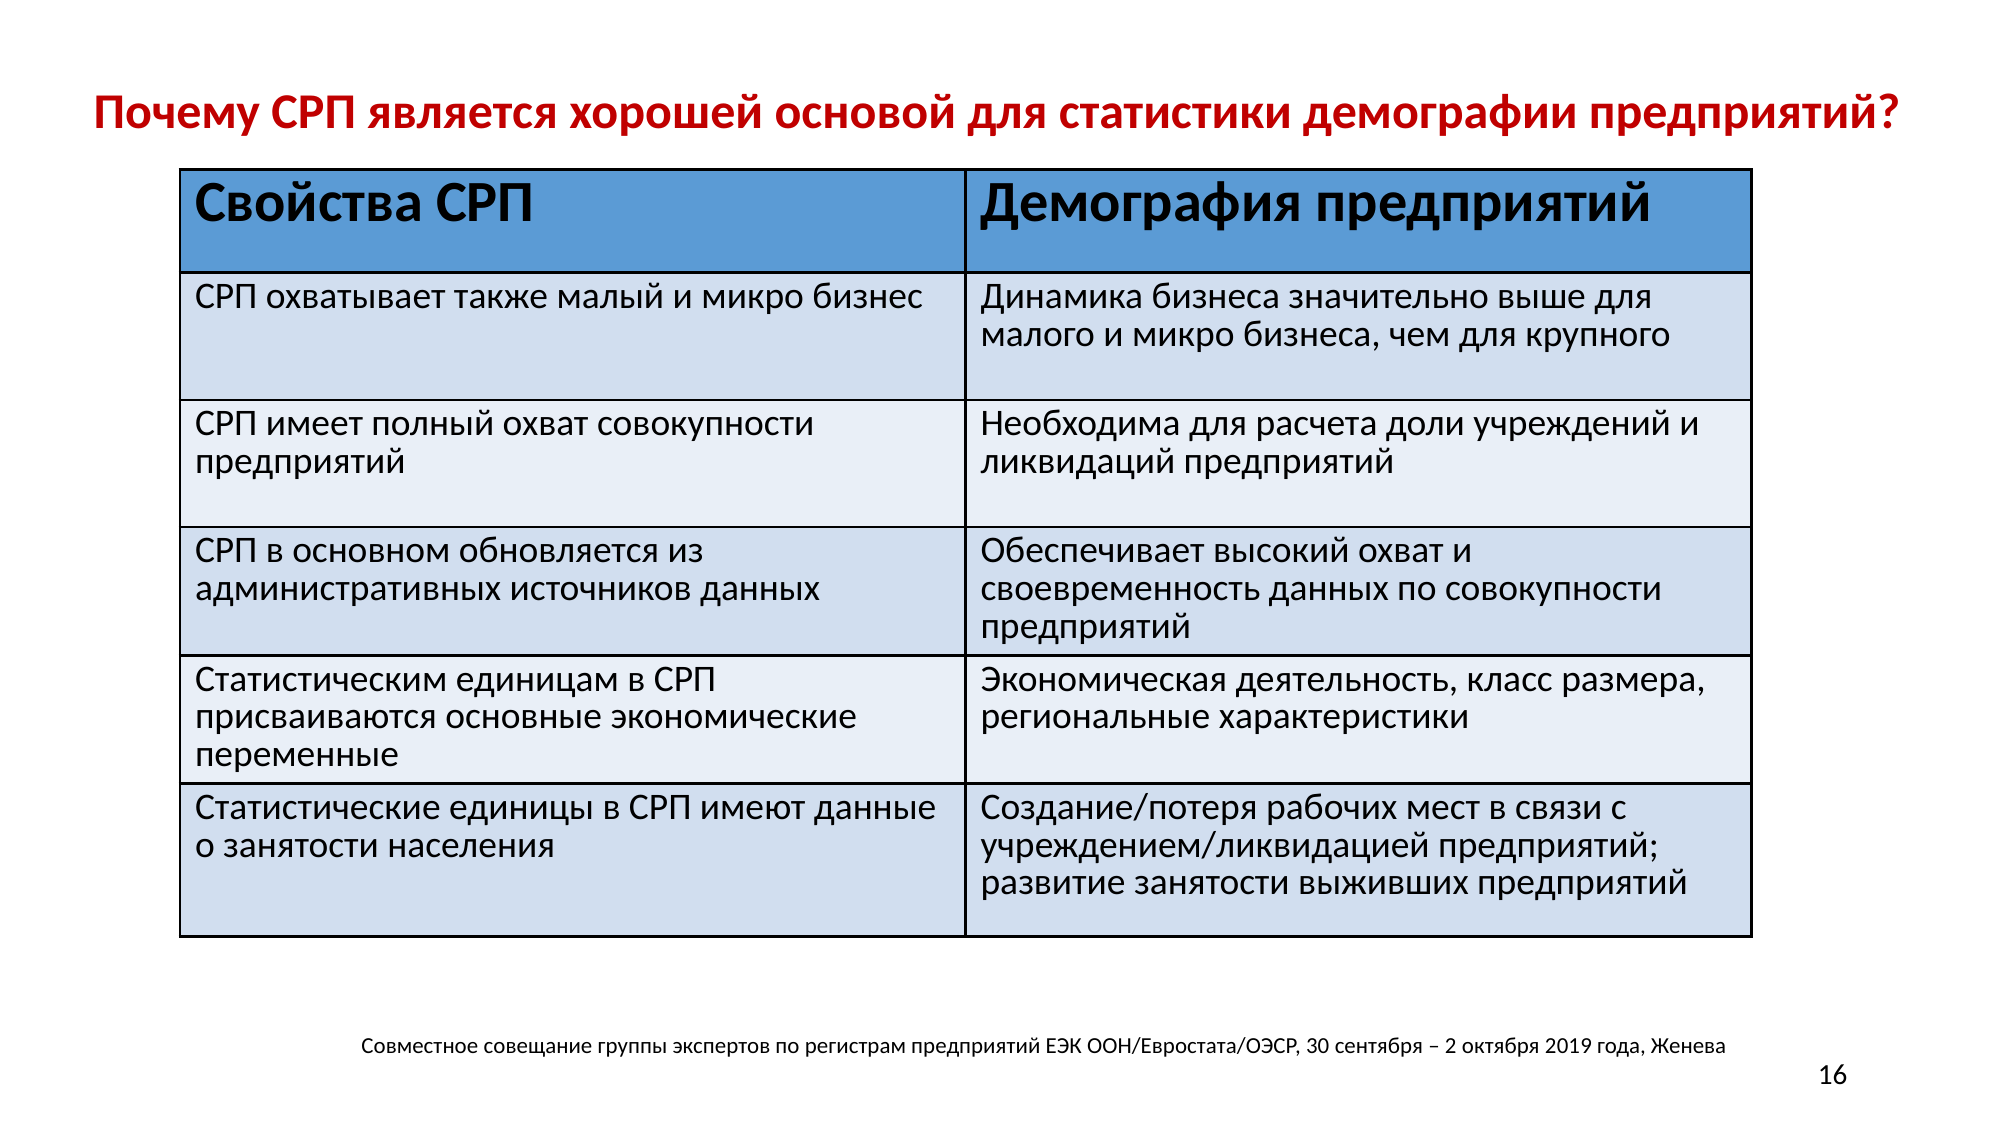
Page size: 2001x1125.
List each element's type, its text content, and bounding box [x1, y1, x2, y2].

table_cell Динамика бизнеса значительно выше для малого и микро бизнеса, чем для крупного [967, 274, 1750, 399]
table_cell Необходима для расчета доли учреждений и ликвидаций предприятий [967, 401, 1750, 526]
table_cell СРП имеет полный охват совокупности предприятий [181, 401, 964, 526]
table_cell Статистическим единицам в СРП присваиваются основные экономические переменные [181, 657, 964, 782]
table_cell СРП в основном обновляется из административных источников данных [181, 528, 964, 654]
table_cell Статистические единицы в СРП имеют данные о занятости населения [181, 785, 964, 935]
table_cell Обеспечивает высокий охват и своевременность данных по совокупности предприятий [967, 528, 1750, 654]
slide_number 16 [1412, 1075, 1863, 1103]
footer Совместное совещание группы экспертов по регистрам предприятий ЕЭК ООН/Евростата/ОЭСР, 30 сентября – 2 октября 2019 года, Женева [137, 1014, 1953, 1075]
table_cell Создание/потеря рабочих мест в связи с учреждением/ликвидацией предприятий; развитие занятости выживших предприятий [967, 785, 1750, 935]
table_header Демография предприятий [967, 171, 1750, 271]
title Почему СРП является хорошей основой для статистики демографии предприятий? [78, 60, 1932, 164]
table_cell СРП охватывает также малый и микро бизнес [181, 274, 964, 399]
table_header Свойства СРП [181, 171, 964, 271]
table_cell Экономическая деятельность, класс размера, региональные характеристики [967, 657, 1750, 782]
